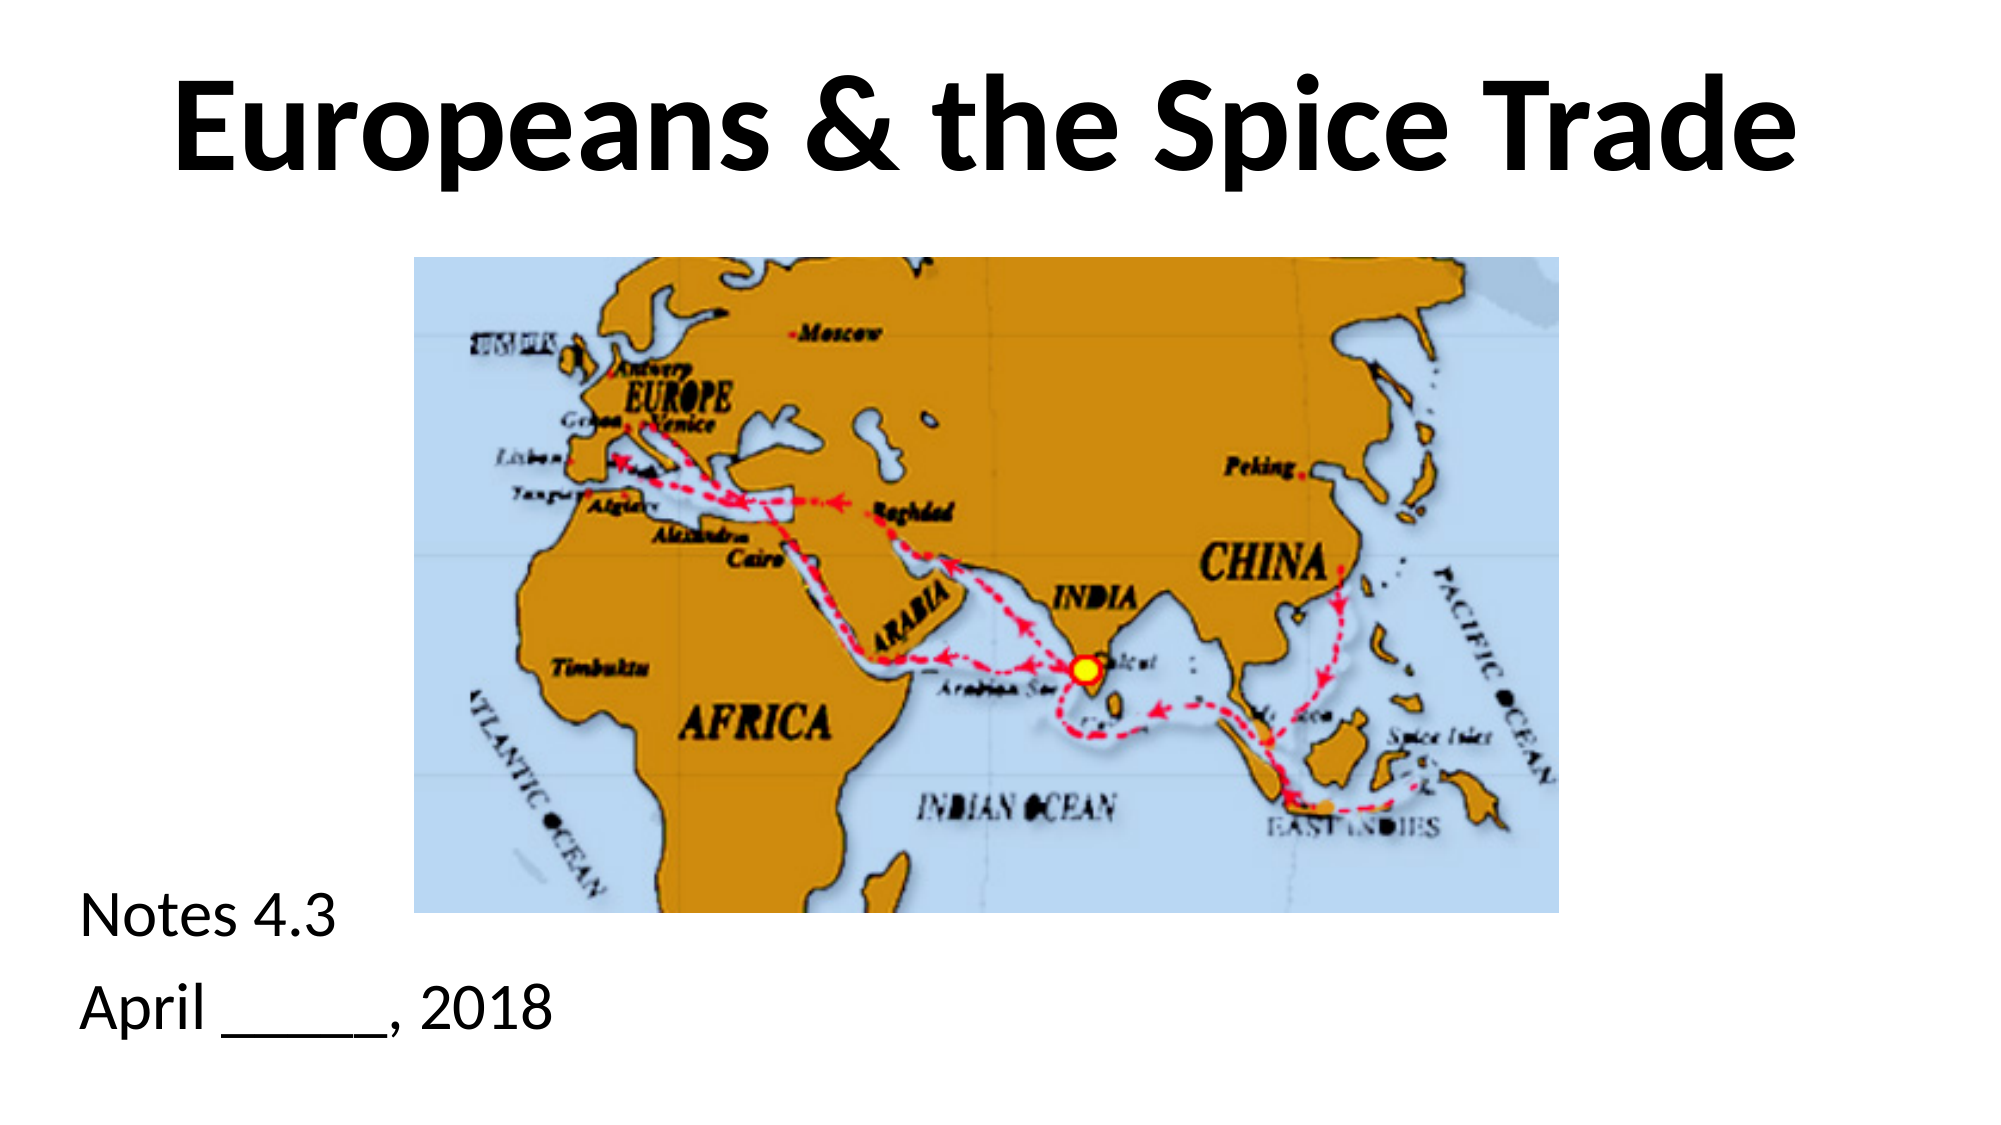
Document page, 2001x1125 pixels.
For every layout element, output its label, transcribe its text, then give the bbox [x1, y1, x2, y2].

picture [414, 256, 1559, 913]
title Europeans & the Spice Trade [107, 27, 1866, 208]
subtitle Notes 4.3 April _____, 2018 [64, 871, 1565, 1057]
